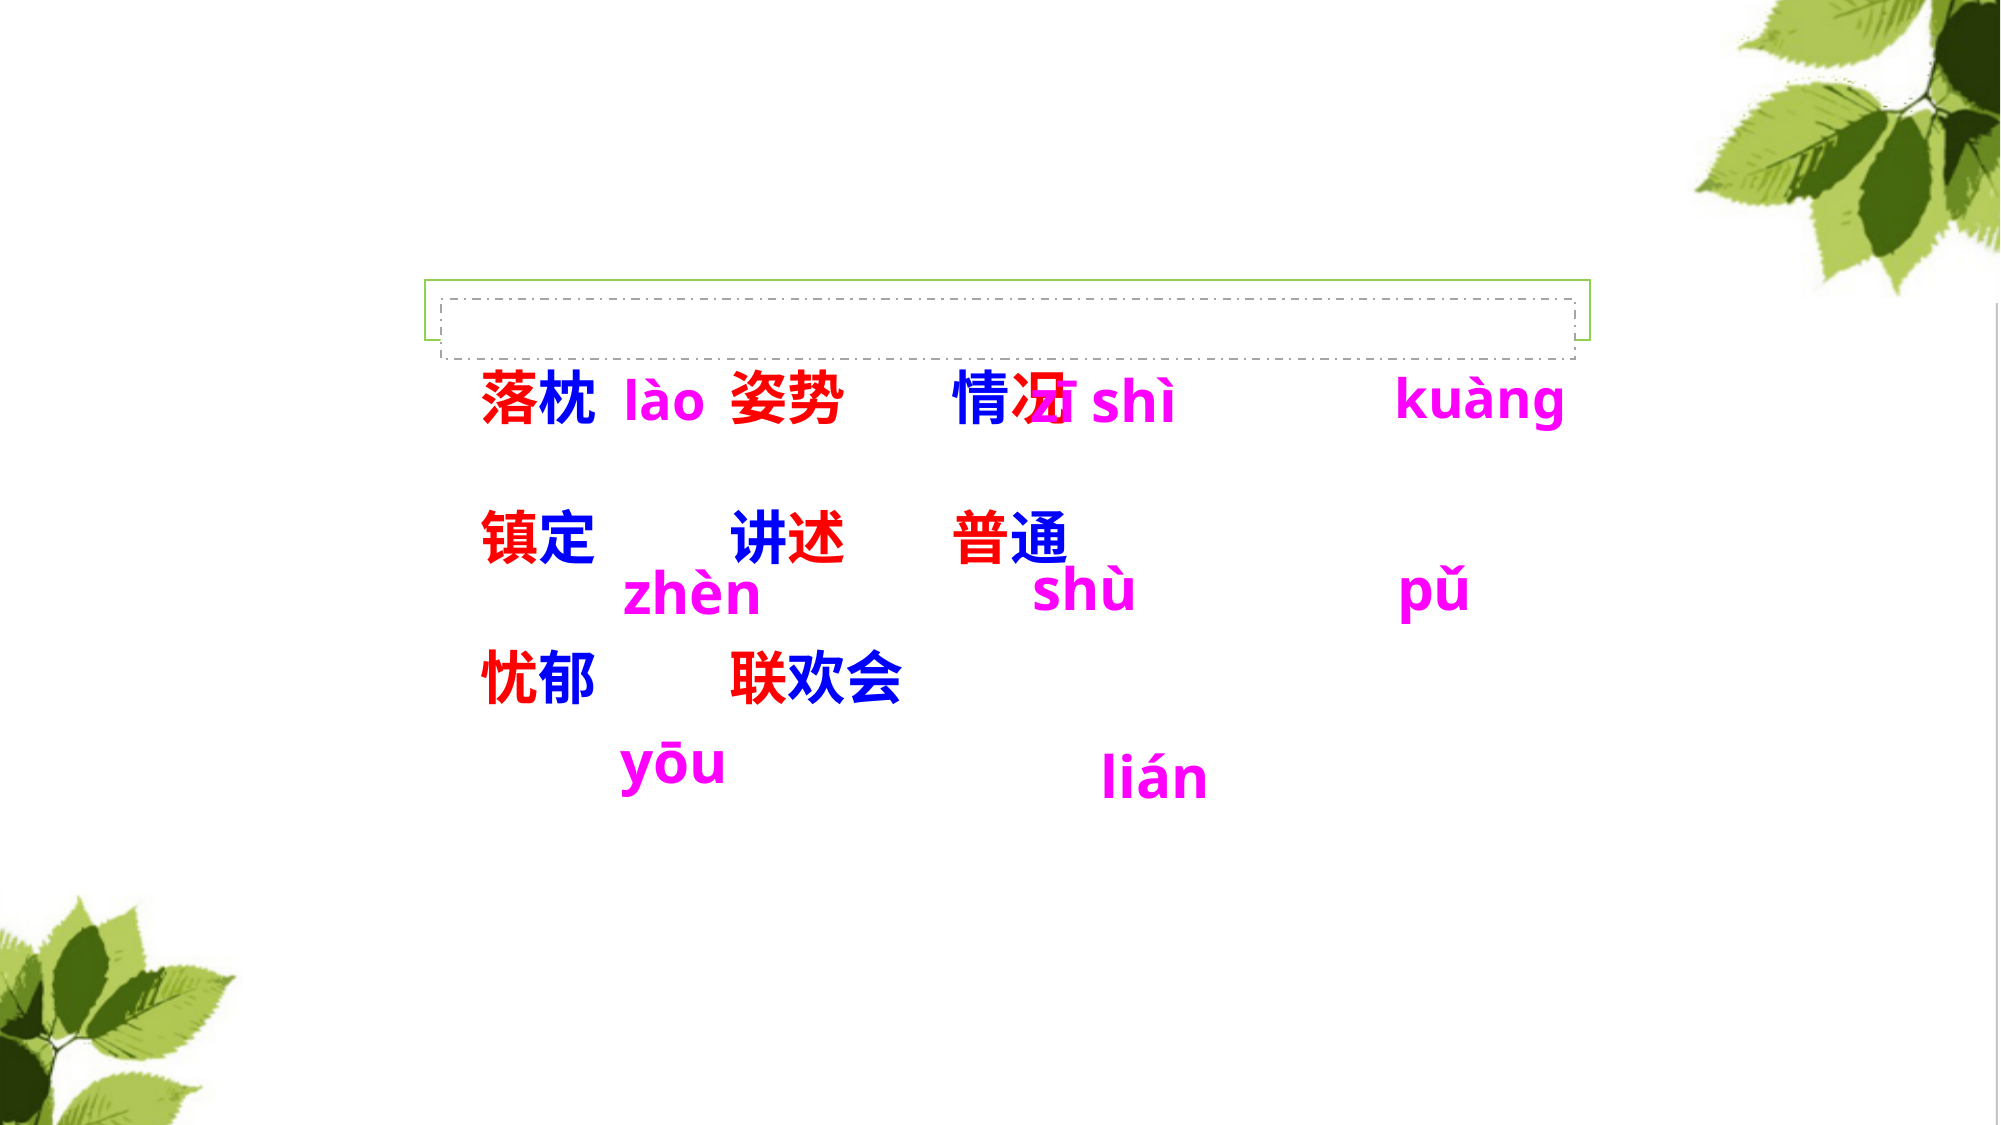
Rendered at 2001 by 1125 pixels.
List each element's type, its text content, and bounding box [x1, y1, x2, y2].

text_box lào [608, 360, 758, 513]
picture [0, 0, 2001, 1125]
text_box 落枕 姿势 情况 镇定 讲述 普通 忧郁 联欢会 [465, 283, 1697, 719]
text_box lián [1086, 698, 1299, 818]
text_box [424, 279, 1591, 360]
text_box kuànɡ [1364, 324, 1634, 437]
text_box shù [1017, 510, 1230, 630]
text_box pǔ [1382, 510, 1548, 630]
text_box yōu [605, 682, 787, 803]
text_box zī shì [1015, 360, 1277, 442]
text_box zhèn [608, 513, 790, 634]
